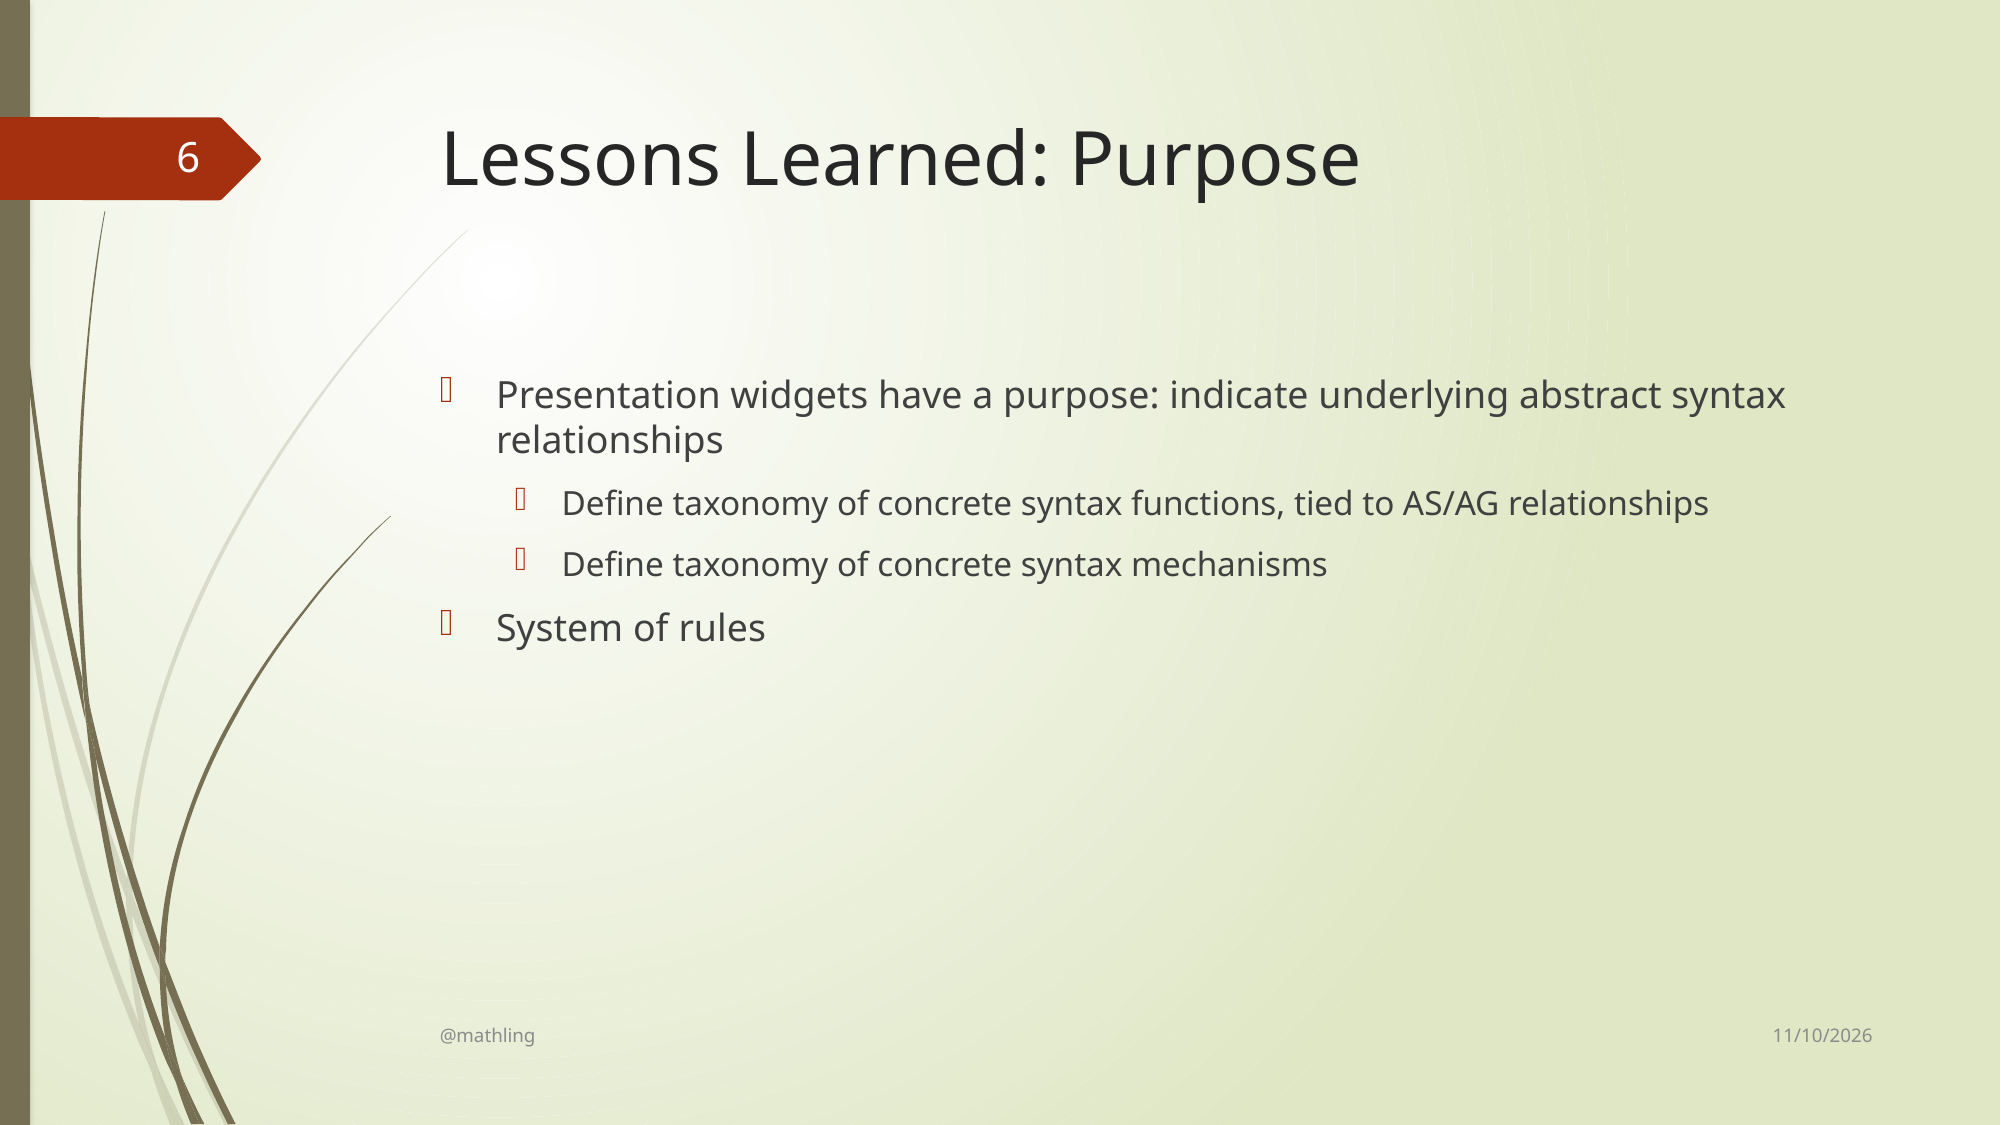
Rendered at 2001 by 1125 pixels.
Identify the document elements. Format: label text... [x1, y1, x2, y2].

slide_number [1699, 1005, 1888, 1067]
footer @mathling [424, 1006, 1675, 1067]
list Presentation widgets have a purpose: indicate underlying abstract syntax relationships Define taxonomy of concrete syntax functions, tied to AS/AG relationships Define taxonomy of concrete syntax mechanisms System of rules [424, 298, 1888, 970]
title Lessons Learned: Purpose [425, 102, 1888, 262]
slide_number 6 [87, 129, 216, 190]
